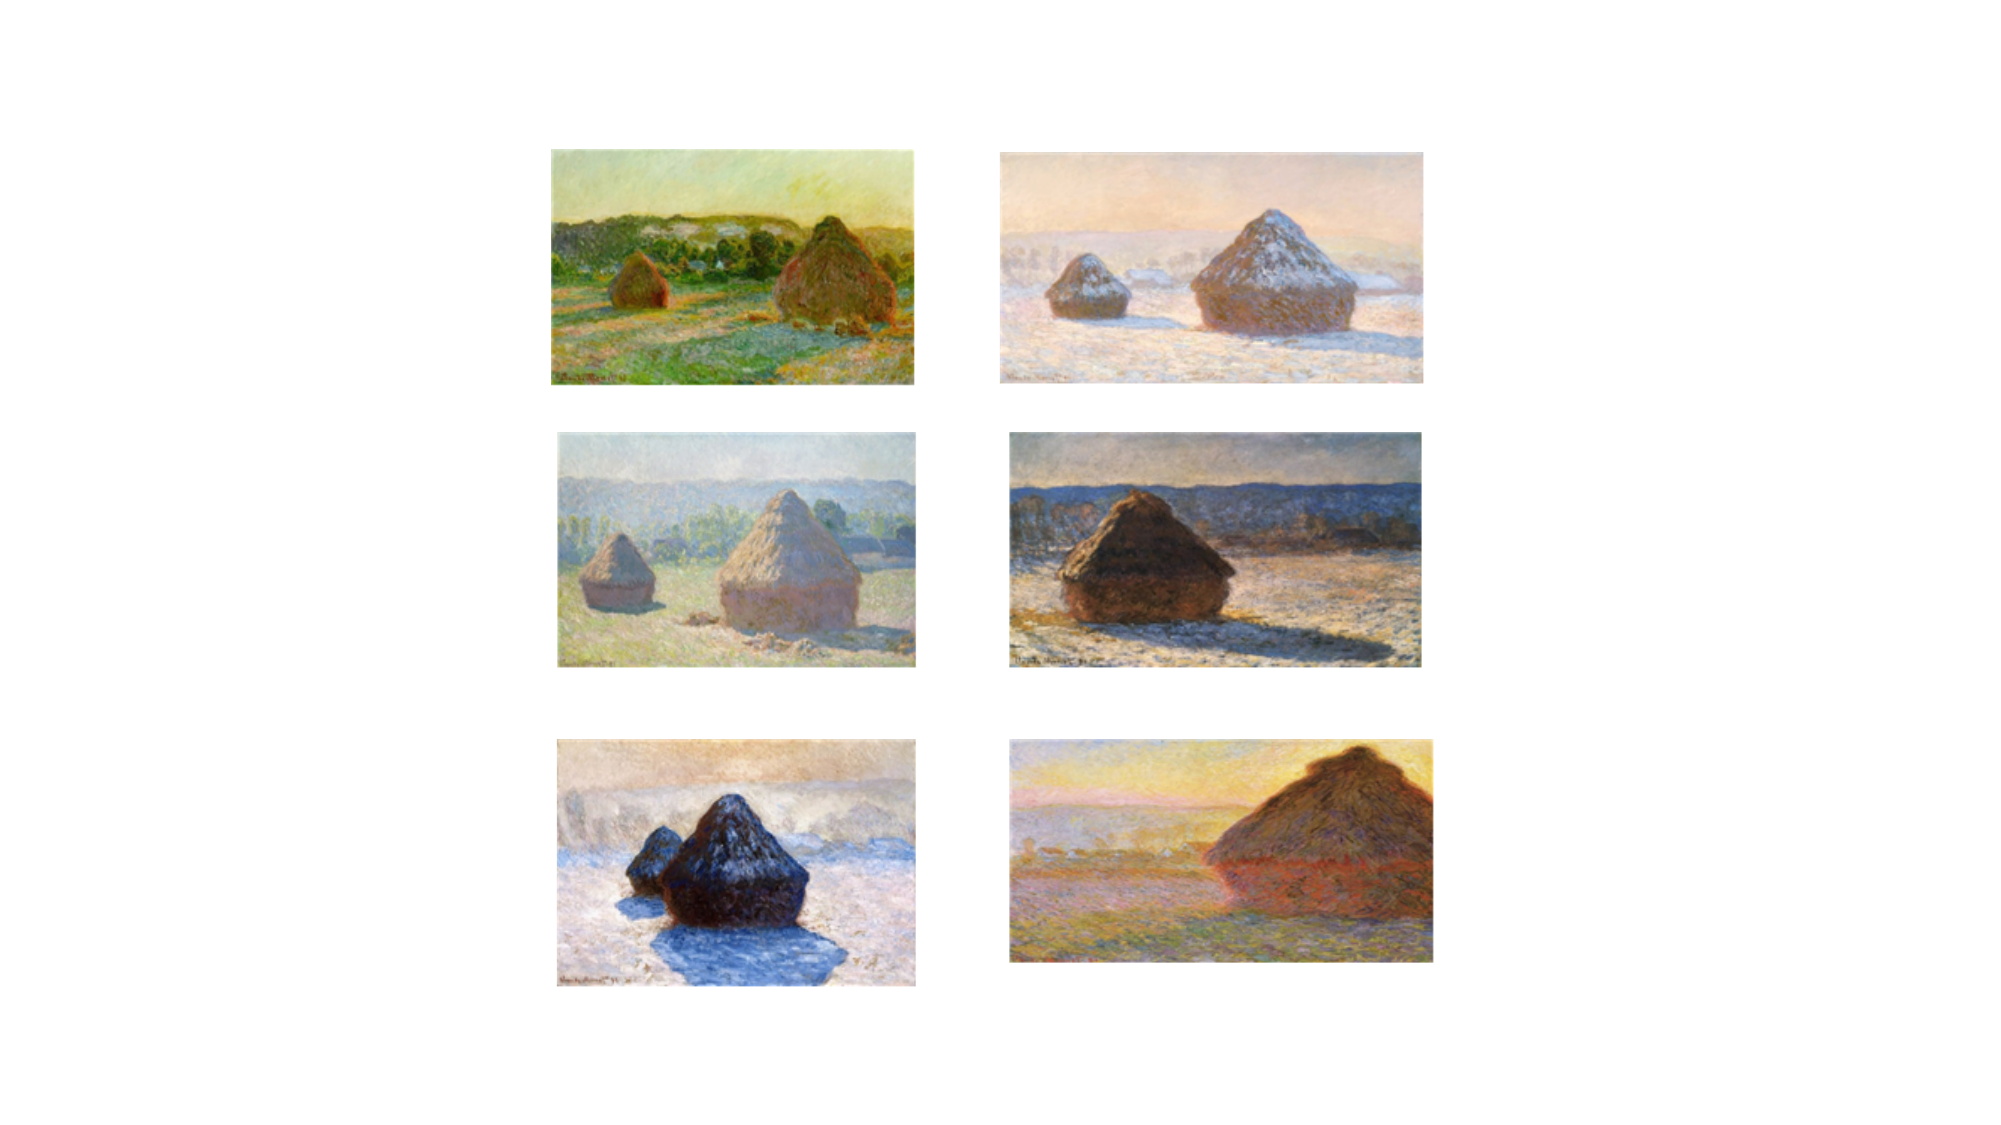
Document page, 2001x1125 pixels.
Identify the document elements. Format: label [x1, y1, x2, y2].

picture [1009, 432, 1426, 669]
picture [1009, 739, 1437, 964]
picture [557, 432, 918, 669]
picture [999, 152, 1426, 386]
picture [551, 148, 918, 386]
picture [556, 739, 918, 988]
